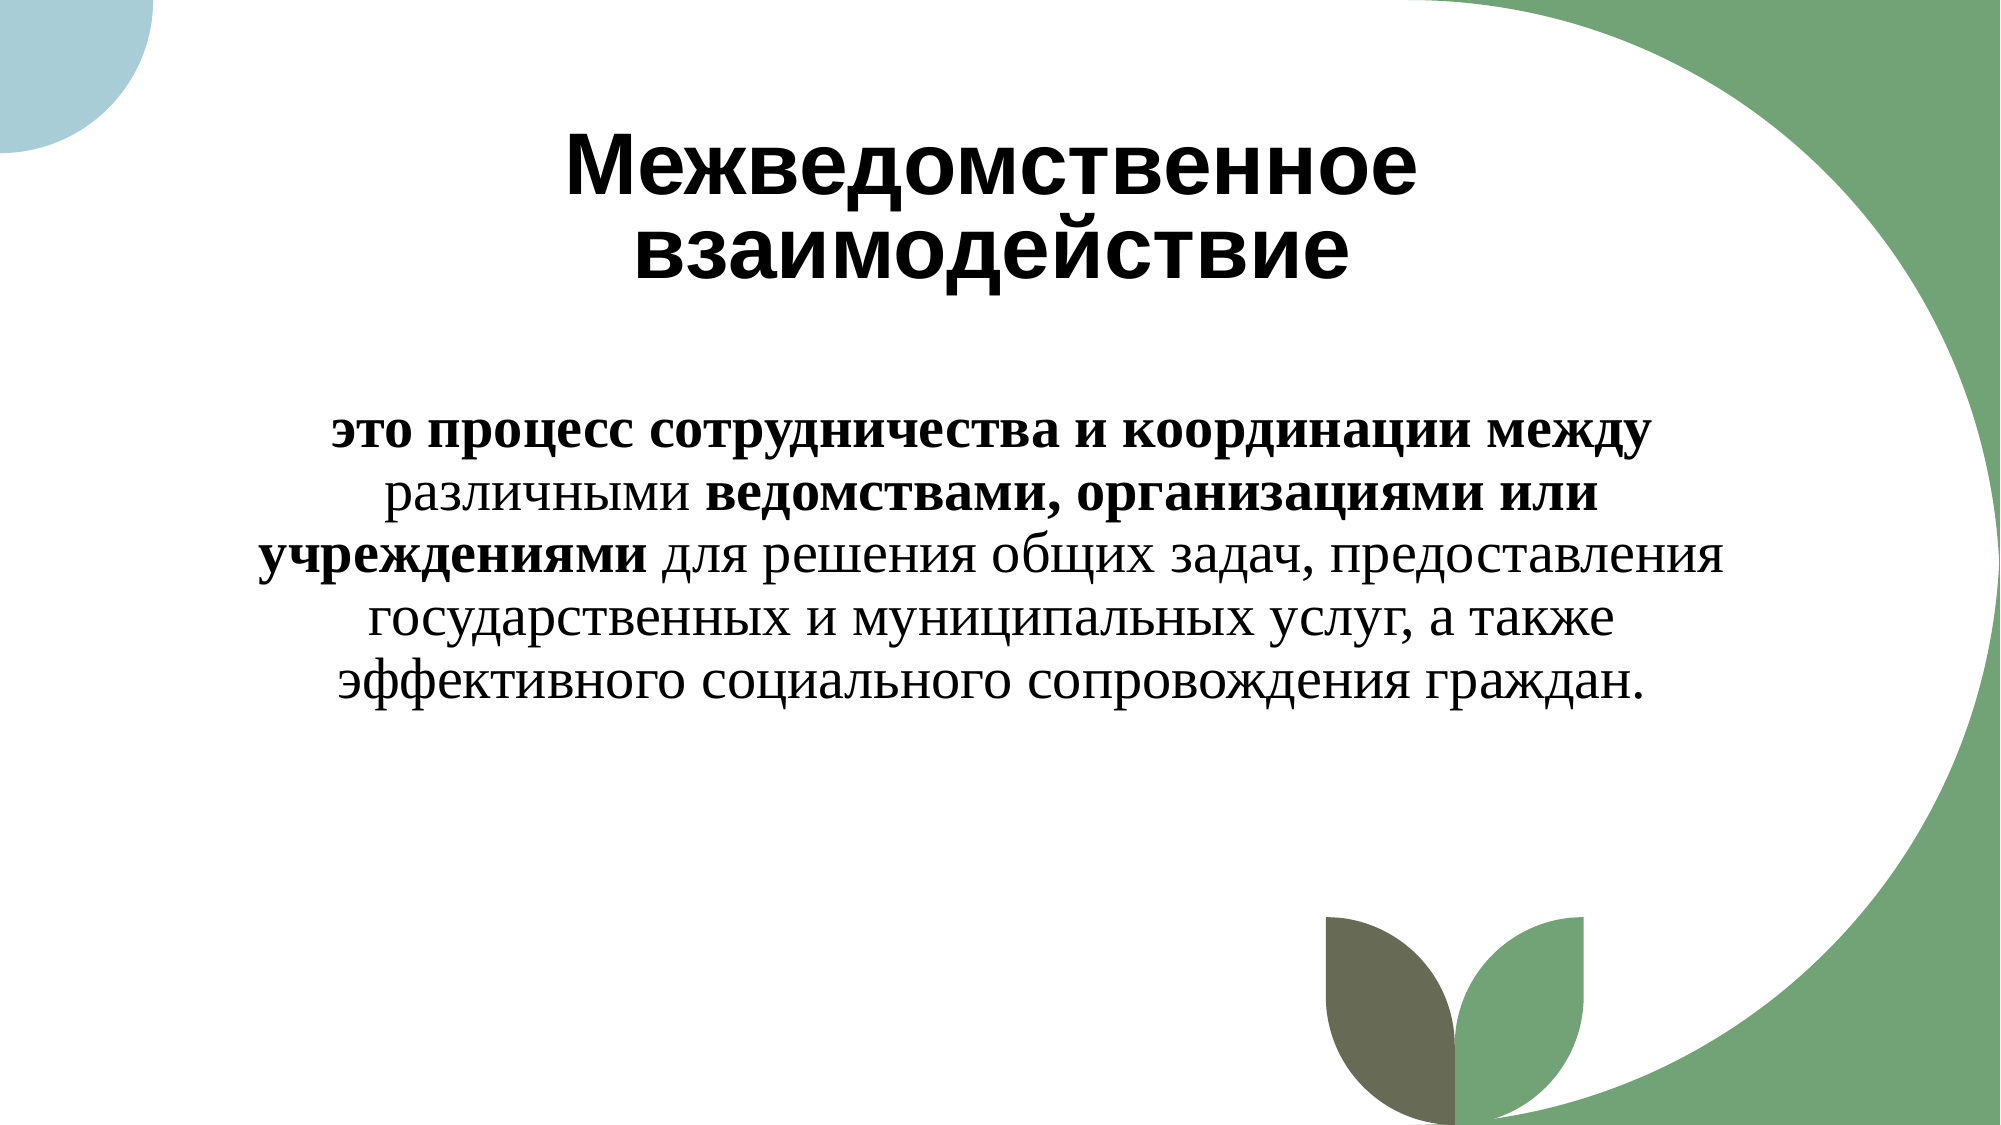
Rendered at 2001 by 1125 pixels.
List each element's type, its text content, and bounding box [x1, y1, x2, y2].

list это процесс сотрудничества и координации между различными ведомствами, организациями или учреждениями для решения общих задач, предоставления государственных и муниципальных услуг, а также эффективного социального сопровождения граждан. [190, 389, 1795, 884]
title Межведомственное взаимодействие [190, 16, 1795, 303]
